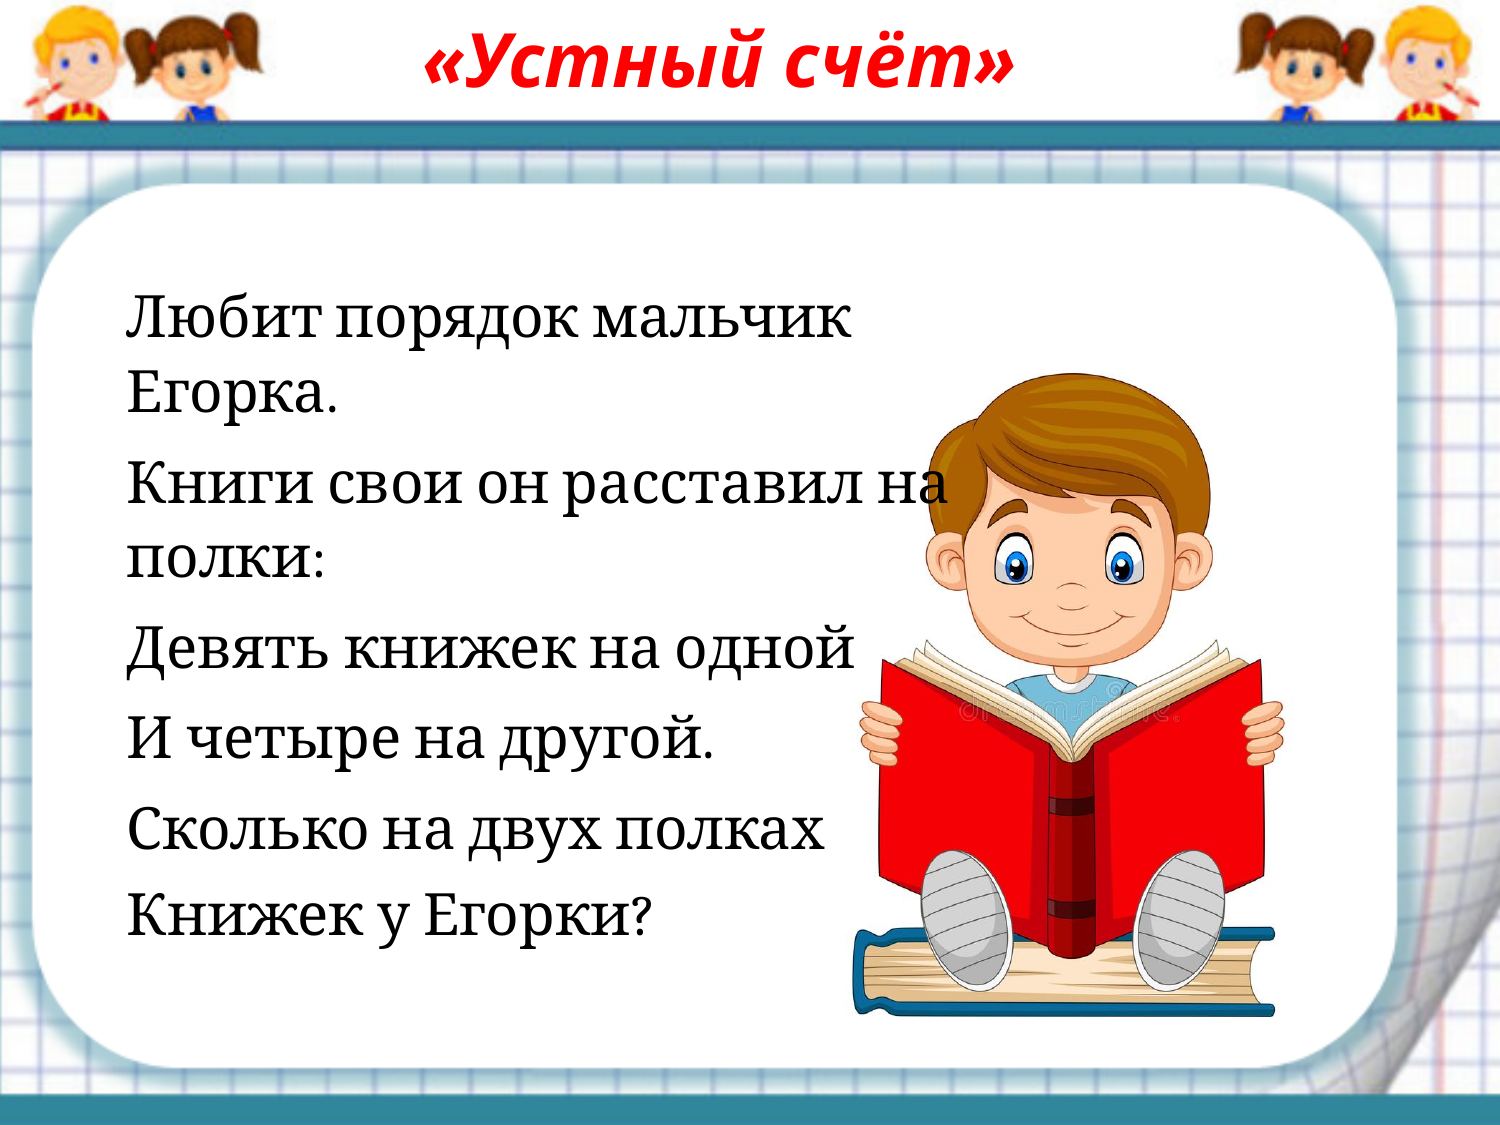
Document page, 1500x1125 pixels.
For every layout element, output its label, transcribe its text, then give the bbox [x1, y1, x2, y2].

text_box [199, 35, 1313, 111]
text_box «Устный счёт» [408, 4, 1052, 110]
text_box Любит порядок мальчик Егорка. Книги свои он расставил на полки: Девять книжек на одной И четыре на другой. Сколько на двух полках Книжек у Егорки? [112, 267, 1069, 954]
picture [0, 0, 1500, 1125]
